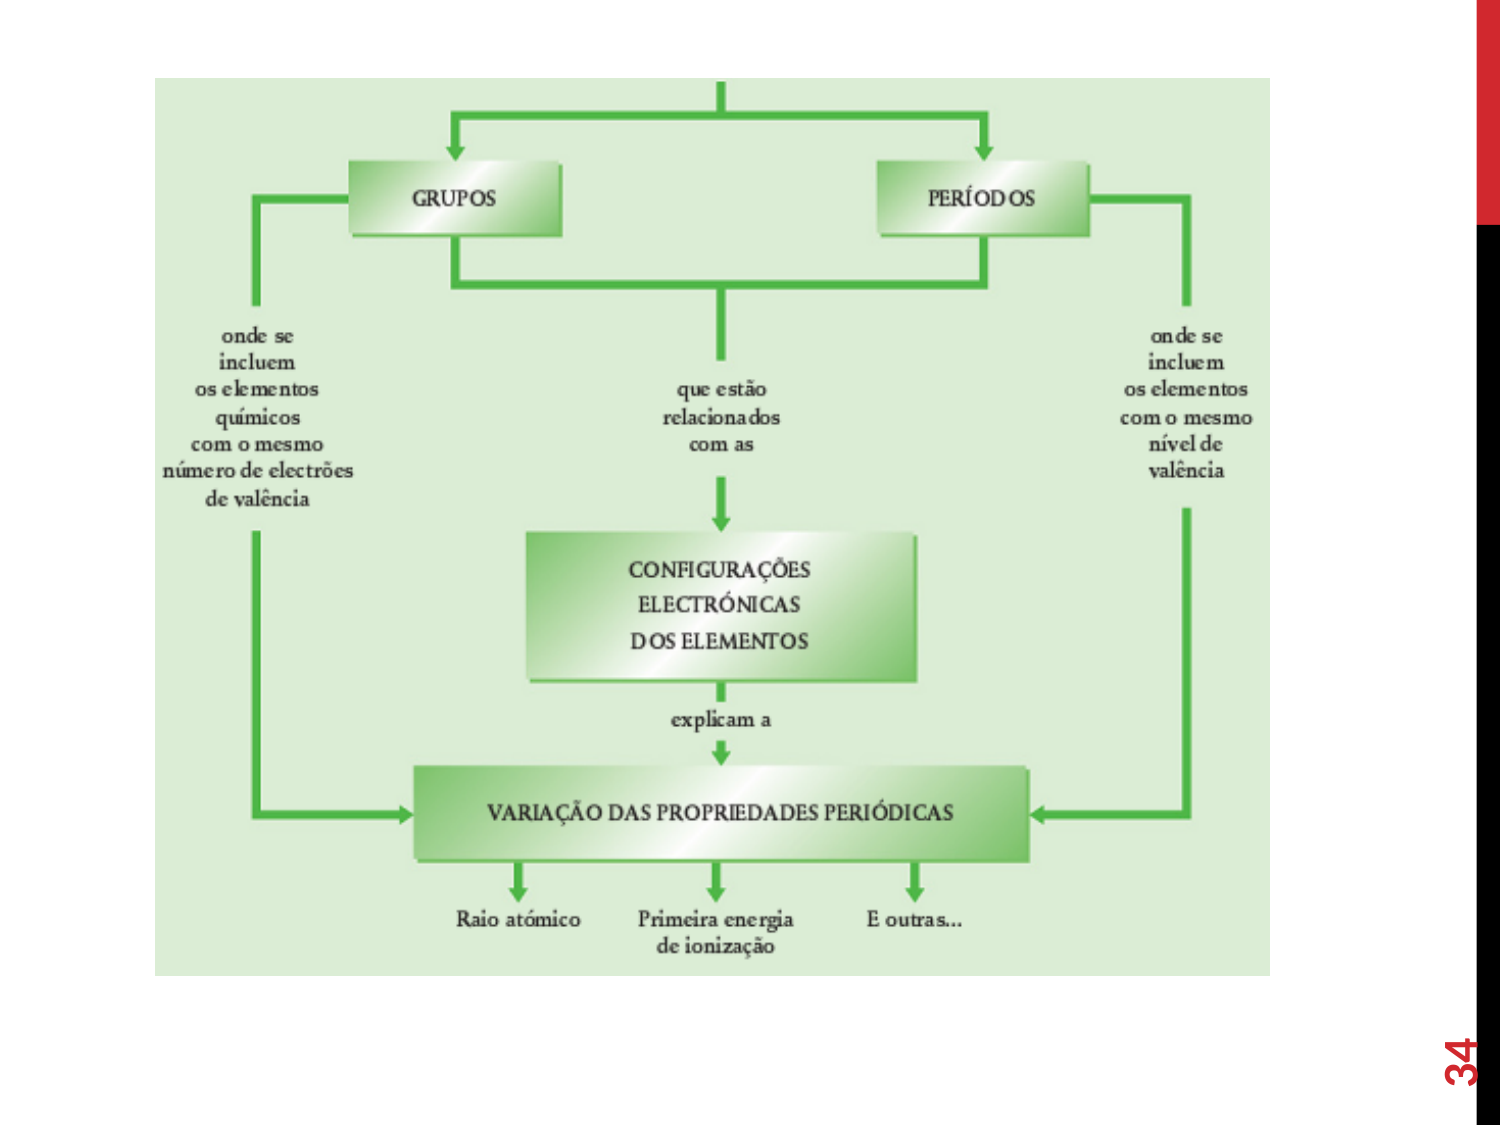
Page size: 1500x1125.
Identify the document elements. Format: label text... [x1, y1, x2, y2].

slide_number 34 [1427, 887, 1488, 1104]
picture [155, 77, 1271, 977]
